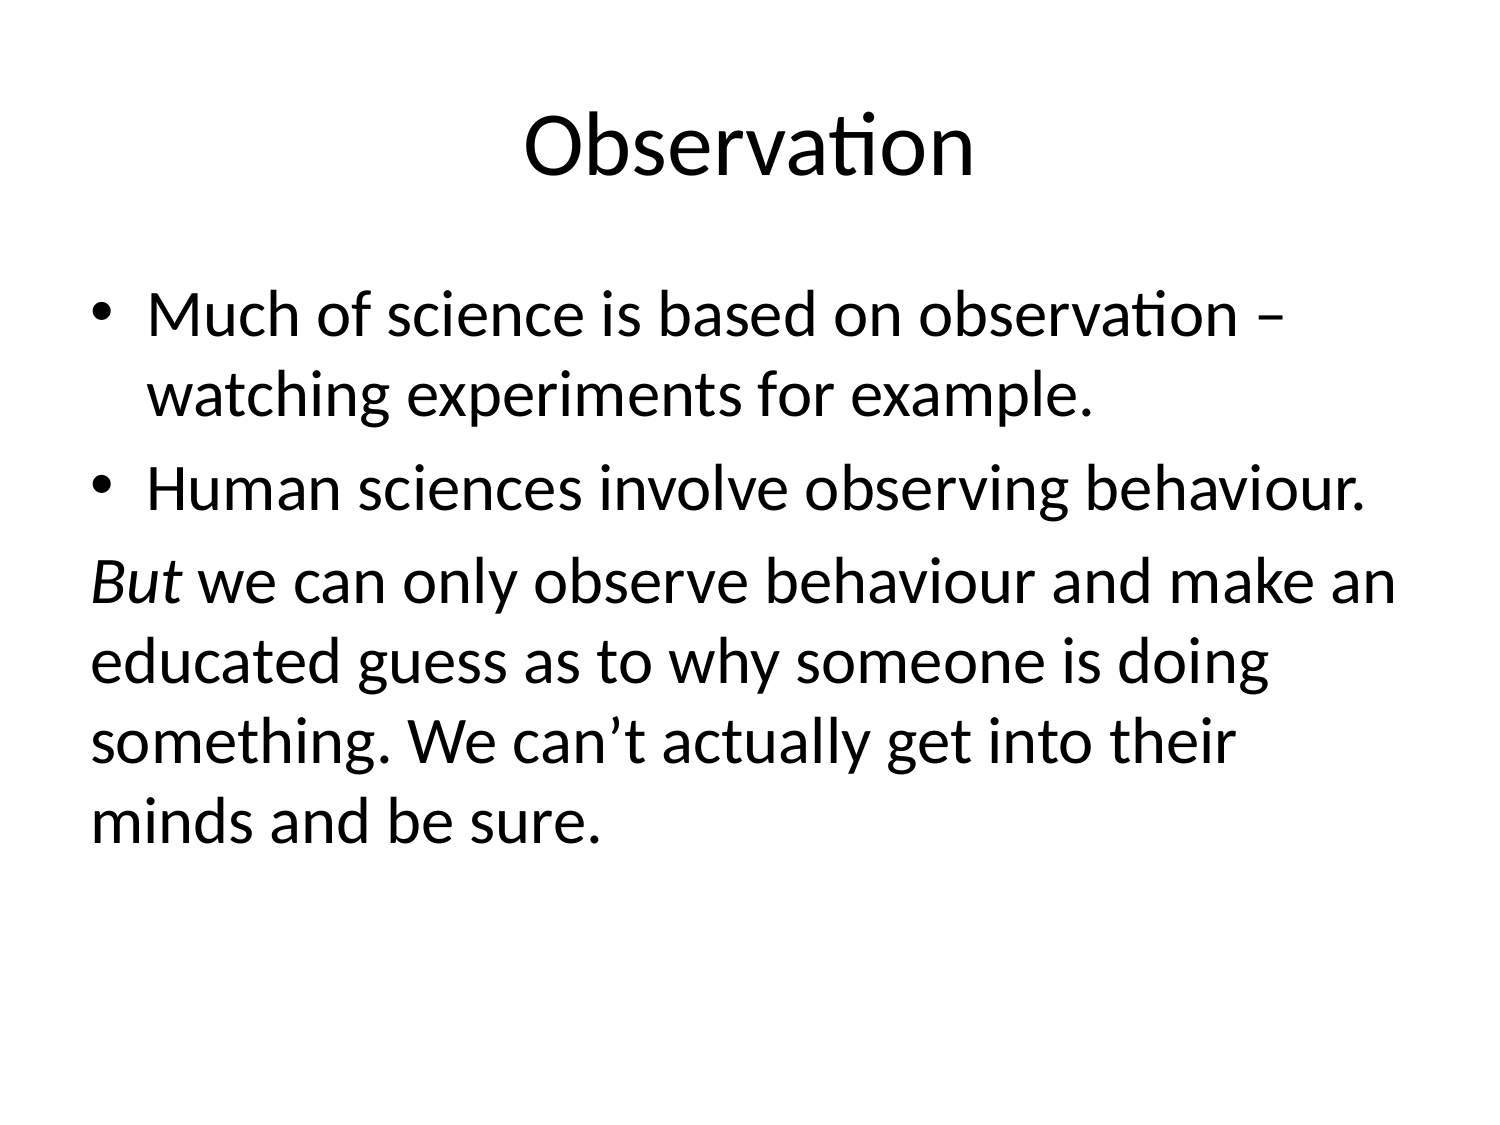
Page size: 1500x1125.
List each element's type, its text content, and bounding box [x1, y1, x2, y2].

list Much of science is based on observation – watching experiments for example. Human sciences involve observing behaviour. But we can only observe behaviour and make an educated guess as to why someone is doing something. We can’t actually get into their minds and be sure. [75, 262, 1425, 1005]
title Observation [75, 45, 1425, 233]
